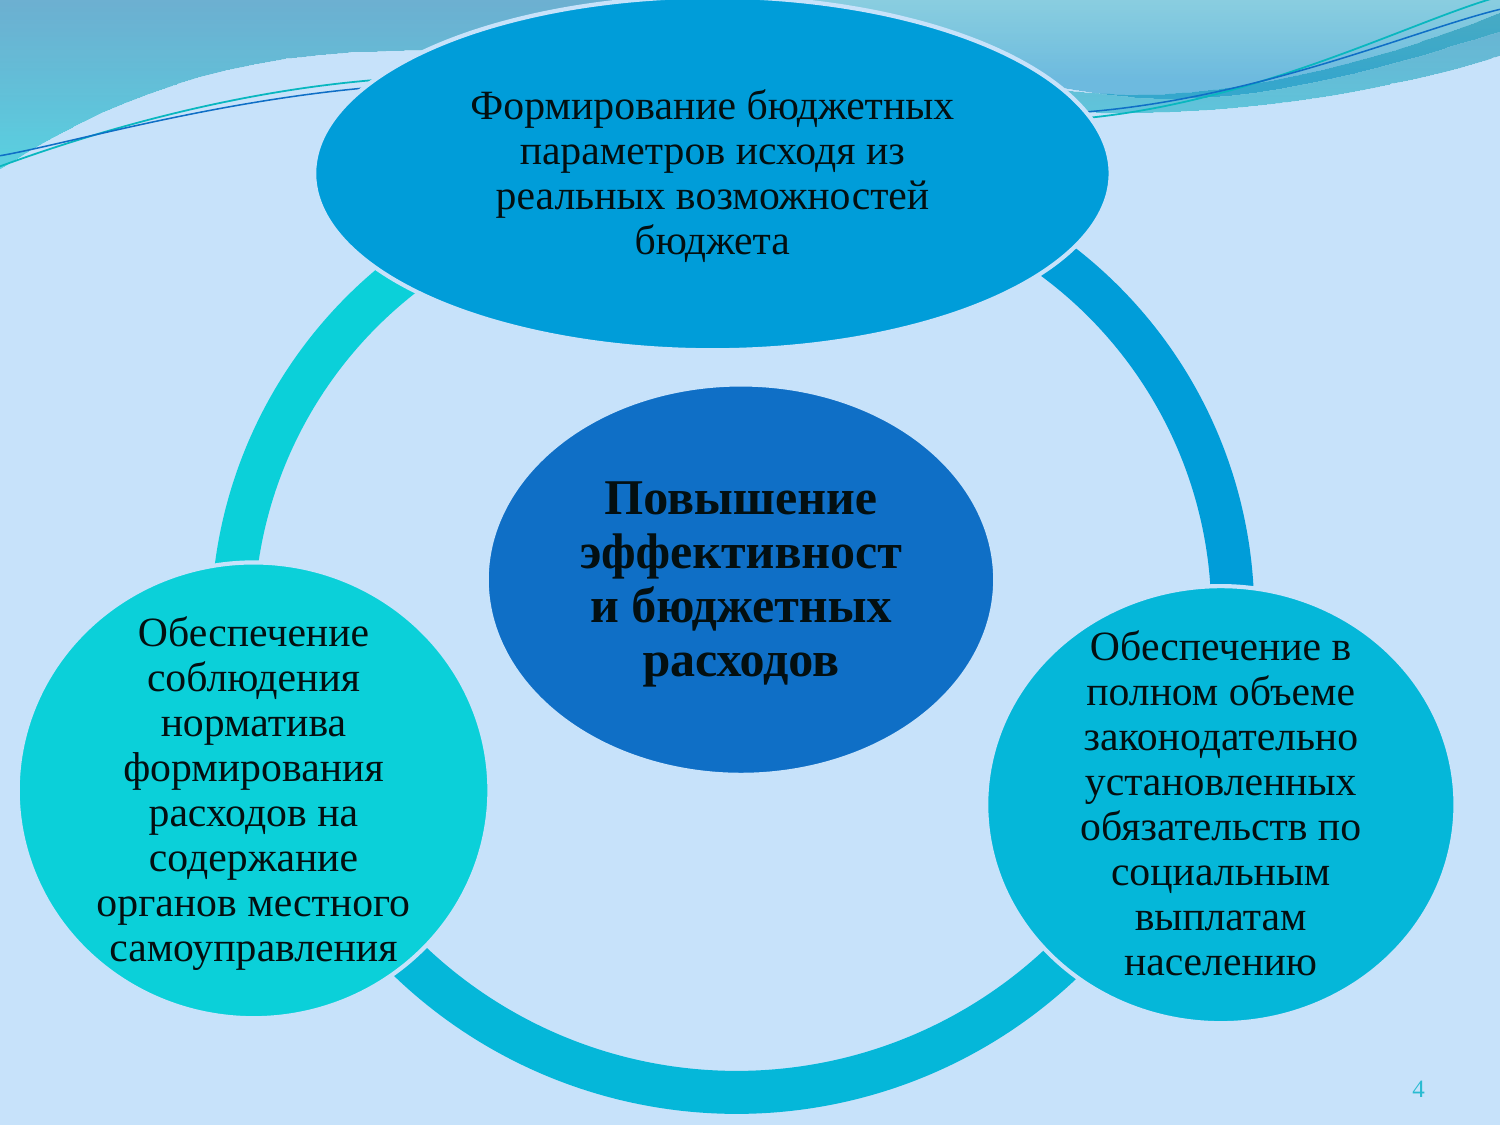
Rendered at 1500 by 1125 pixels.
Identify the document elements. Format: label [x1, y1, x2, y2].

list [0, 0, 1500, 1125]
